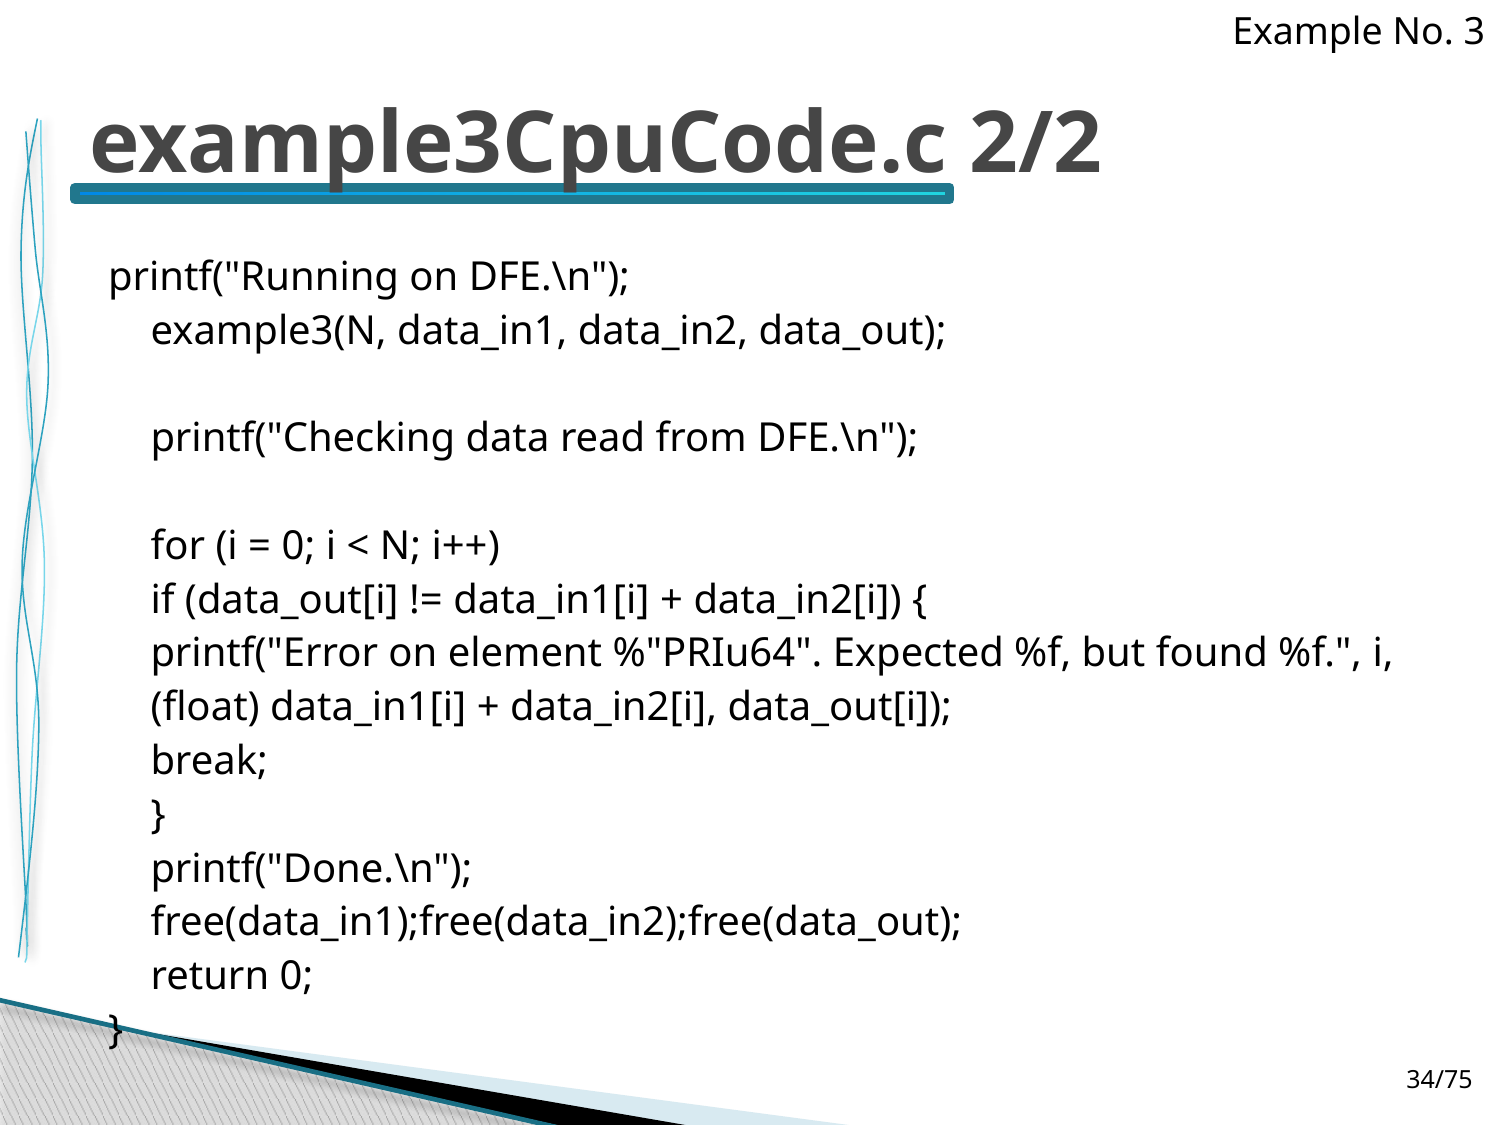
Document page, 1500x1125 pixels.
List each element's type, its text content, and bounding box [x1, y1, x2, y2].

list printf("Running on DFE.\n"); example3(N, data_in1, data_in2, data_out); printf("Checking data read from DFE.\n"); for (i = 0; i < N; i++) if (data_out[i] != data_in1[i] + data_in2[i]) { printf("Error on element %"PRIu64". Expected %f, but found %f.", i, (float) data_in1[i] + data_in2[i], data_out[i]); break; } printf("Done.\n"); free(data_in1);free(data_in2);free(data_out); return 0; } [75, 243, 1425, 1063]
list Example No. 3 [1074, 0, 1500, 63]
title example3CpuCode.c 2/2 [75, 45, 1425, 233]
